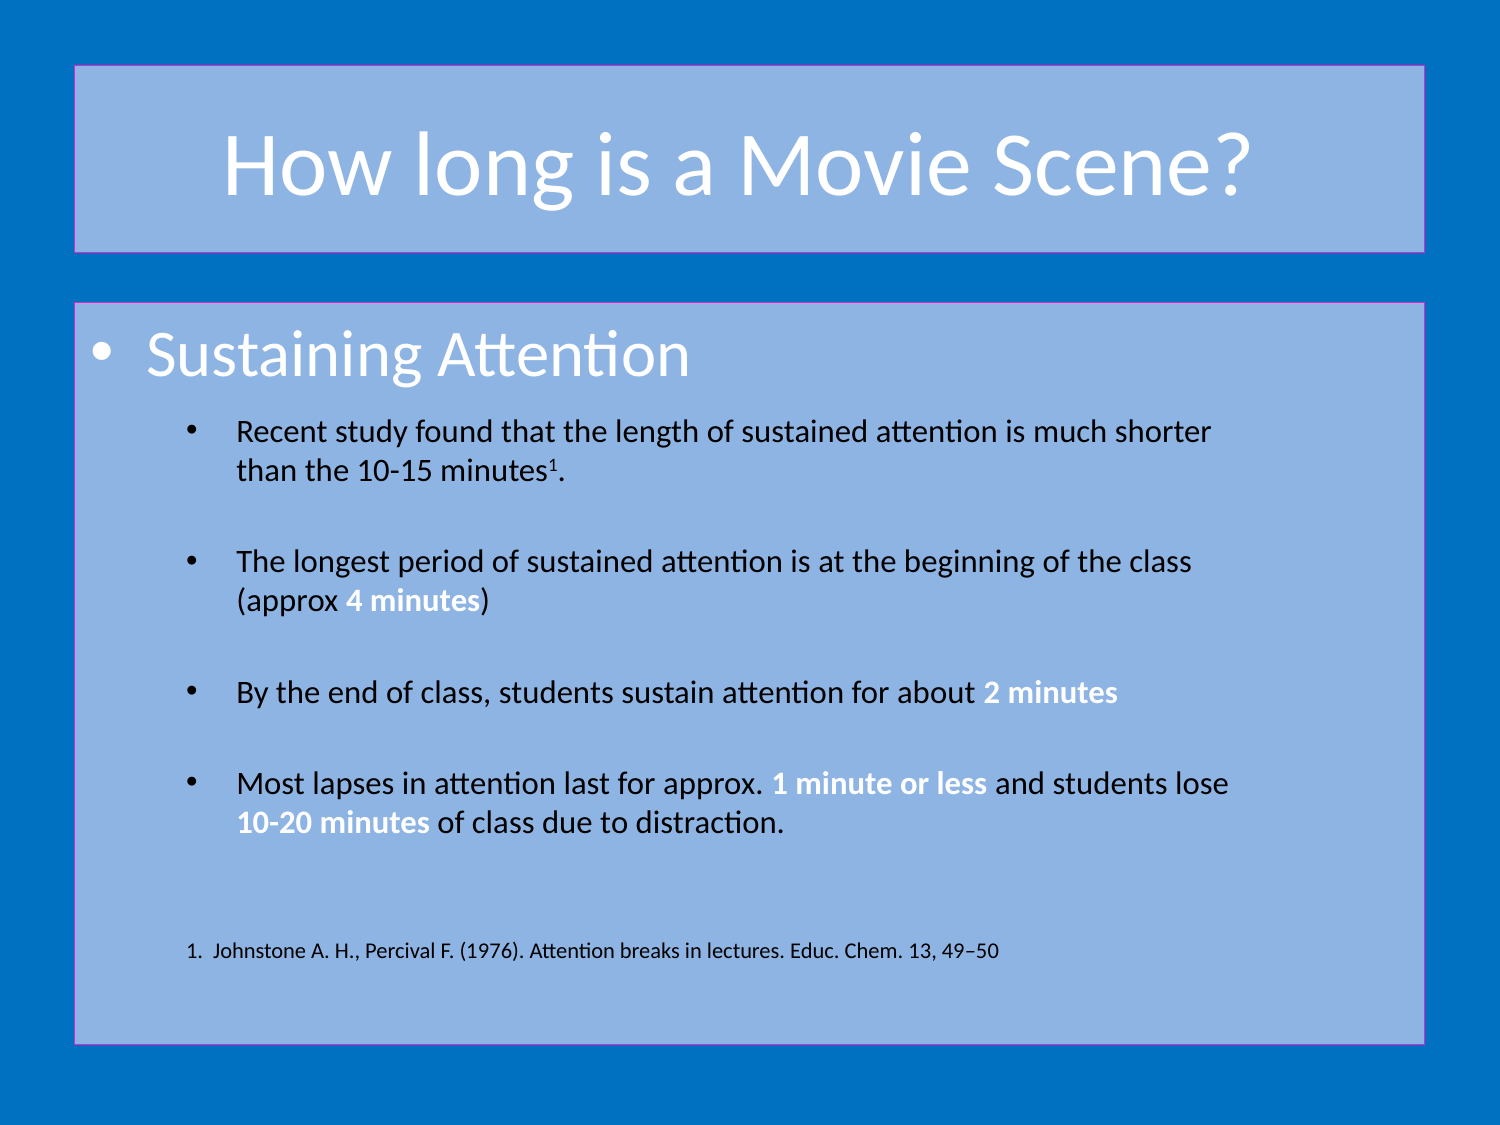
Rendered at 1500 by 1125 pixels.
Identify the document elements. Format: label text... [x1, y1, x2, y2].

text_box Recent study found that the length of sustained attention is much shorter than the 10-15 minutes1. The longest period of sustained attention is at the beginning of the class (approx 4 minutes) By the end of class, students sustain attention for about 2 minutes Most lapses in attention last for approx. 1 minute or less and students lose 10-20 minutes of class due to distraction. 1. Johnstone A. H., Percival F. (1976). Attention breaks in lectures. Educ. Chem. 13, 49–50 [171, 402, 1283, 978]
text_box Sustaining Attention [74, 302, 1425, 1045]
text_box How long is a Movie Scene? [74, 65, 1425, 253]
